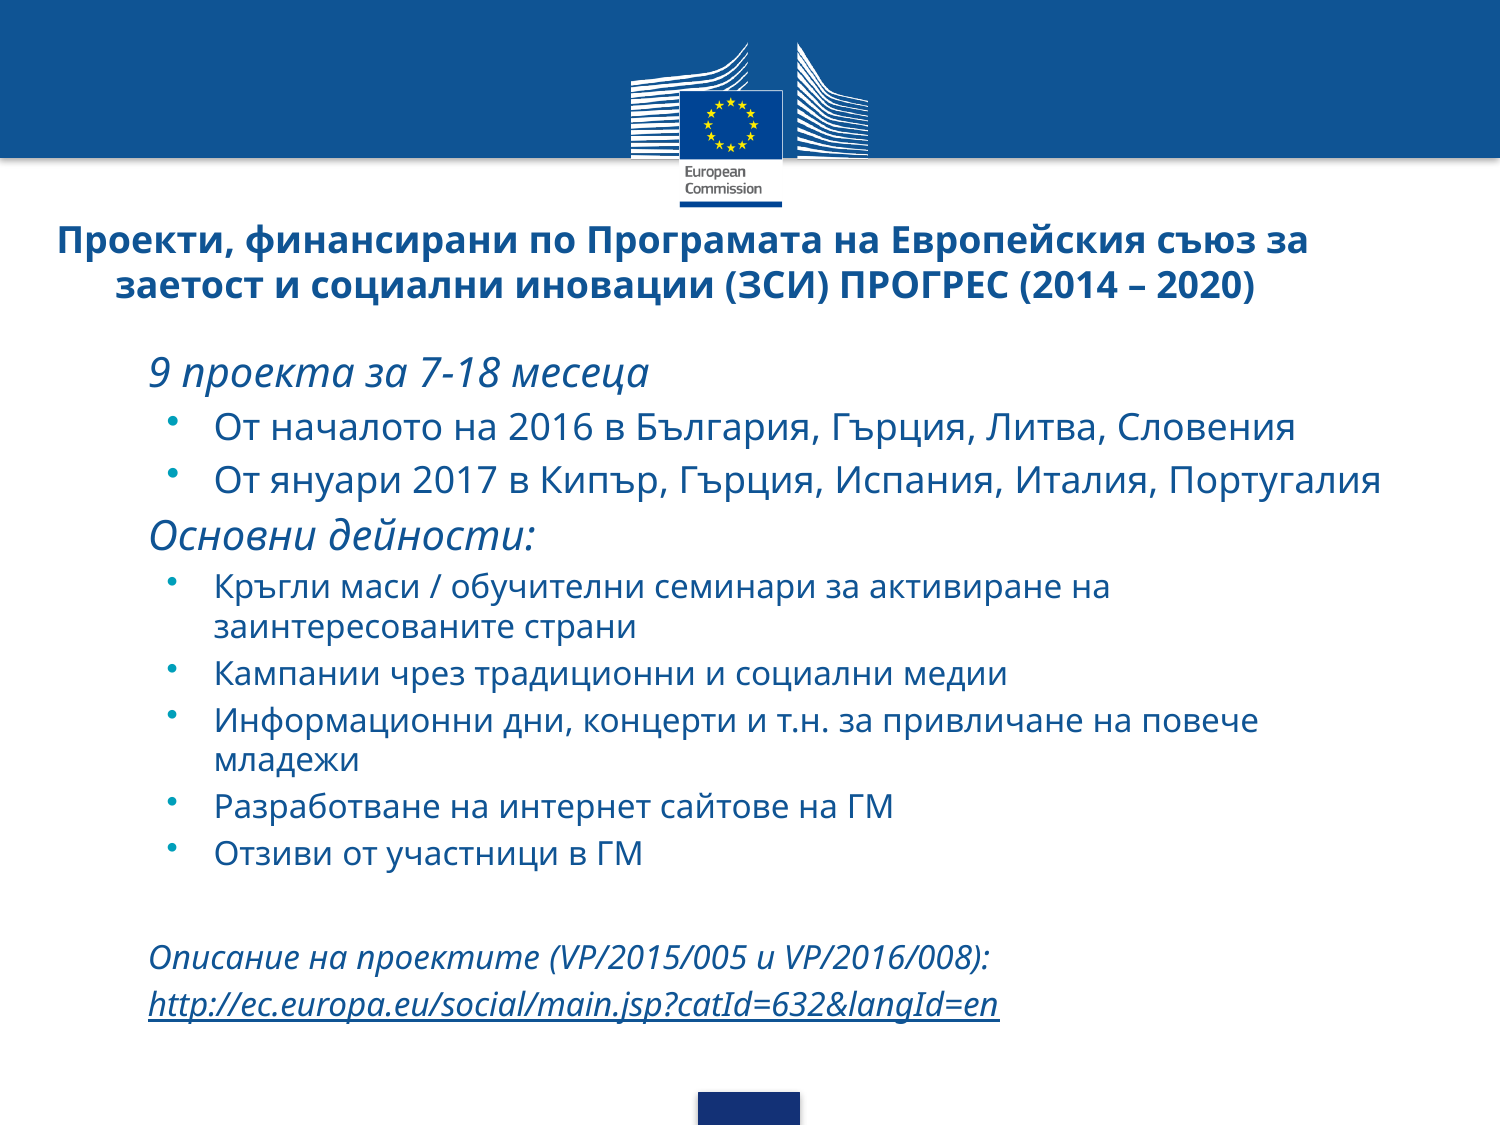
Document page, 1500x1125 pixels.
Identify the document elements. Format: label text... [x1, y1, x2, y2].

picture [631, 42, 868, 184]
title Проекти, финансирани по Програмата на Европейския съюз за заетост и социални иновации (ЗСИ) ПРОГРЕС (2014 – 2020) [41, 184, 1459, 339]
list 9 проекта за 7-18 месеца От началото на 2016 в България, Гърция, Литва, Словения От януари 2017 в Кипър, Гърция, Испания, Италия, Португалия Основни дейности: Кръгли маси / обучителни семинари за активиране на заинтересованите страни Кампании чрез традиционни и социални медии Информационни дни, концерти и т.н. за привличане на повече младежи Разработване на интернет сайтове на ГМ Отзиви от участници в ГМ Описание на проектите (VP/2015/005 и VP/2016/008): http://ec.europa.eu/social/main.jsp?catId=632&langId=en [76, 337, 1427, 965]
